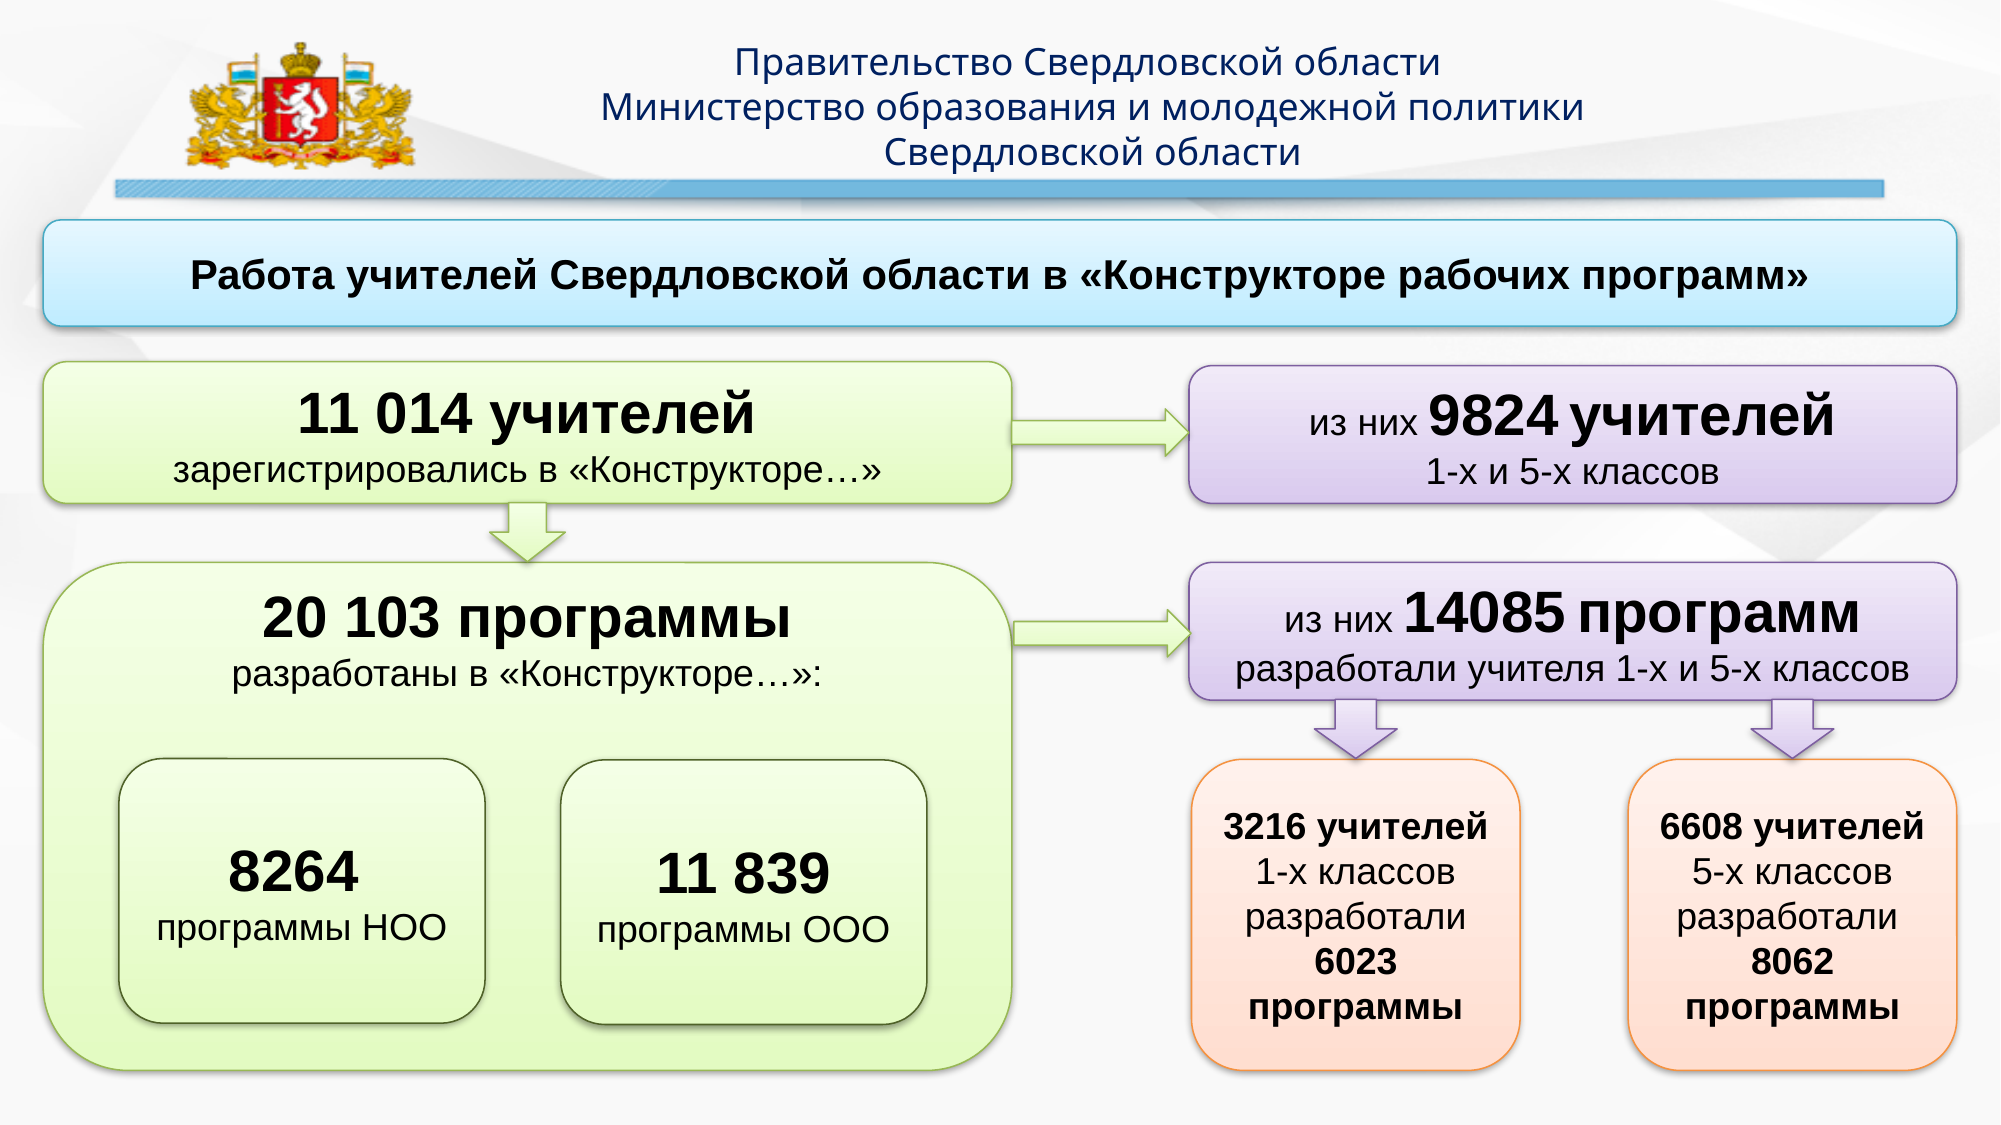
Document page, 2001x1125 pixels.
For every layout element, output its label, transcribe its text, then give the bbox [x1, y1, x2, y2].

text_box Работа учителей Свердловской области в «Конструкторе рабочих программ» [42, 219, 1958, 327]
text_box 20 103 программы разработаны в «Конструкторе…»: [42, 561, 1013, 1072]
text_box [1750, 698, 1835, 760]
picture [0, 0, 2001, 1125]
text_box из них 14085 программ разработали учителя 1-х и 5-х классов [1188, 561, 1958, 701]
text_box 11 014 учителей зарегистрировались в «Конструкторе…» [42, 360, 1013, 505]
text_box из них 9824 учителей 1-х и 5-х классов [1188, 364, 1958, 505]
text_box [1010, 408, 1190, 457]
text_box 8264 программы НОО [118, 757, 486, 1024]
text_box [1313, 698, 1398, 760]
text_box [1013, 608, 1192, 658]
text_box Правительство Свердловской области Министерство образования и молодежной политики Свердловской области [574, 30, 1611, 181]
text_box 3216 учителей 1-х классов разработали 6023 программы [1190, 758, 1521, 1072]
text_box 11 839 программы ООО [559, 759, 928, 1026]
text_box 6608 учителей 5-х классов разработали 8062 программы [1627, 758, 1958, 1072]
text_box [488, 501, 567, 563]
